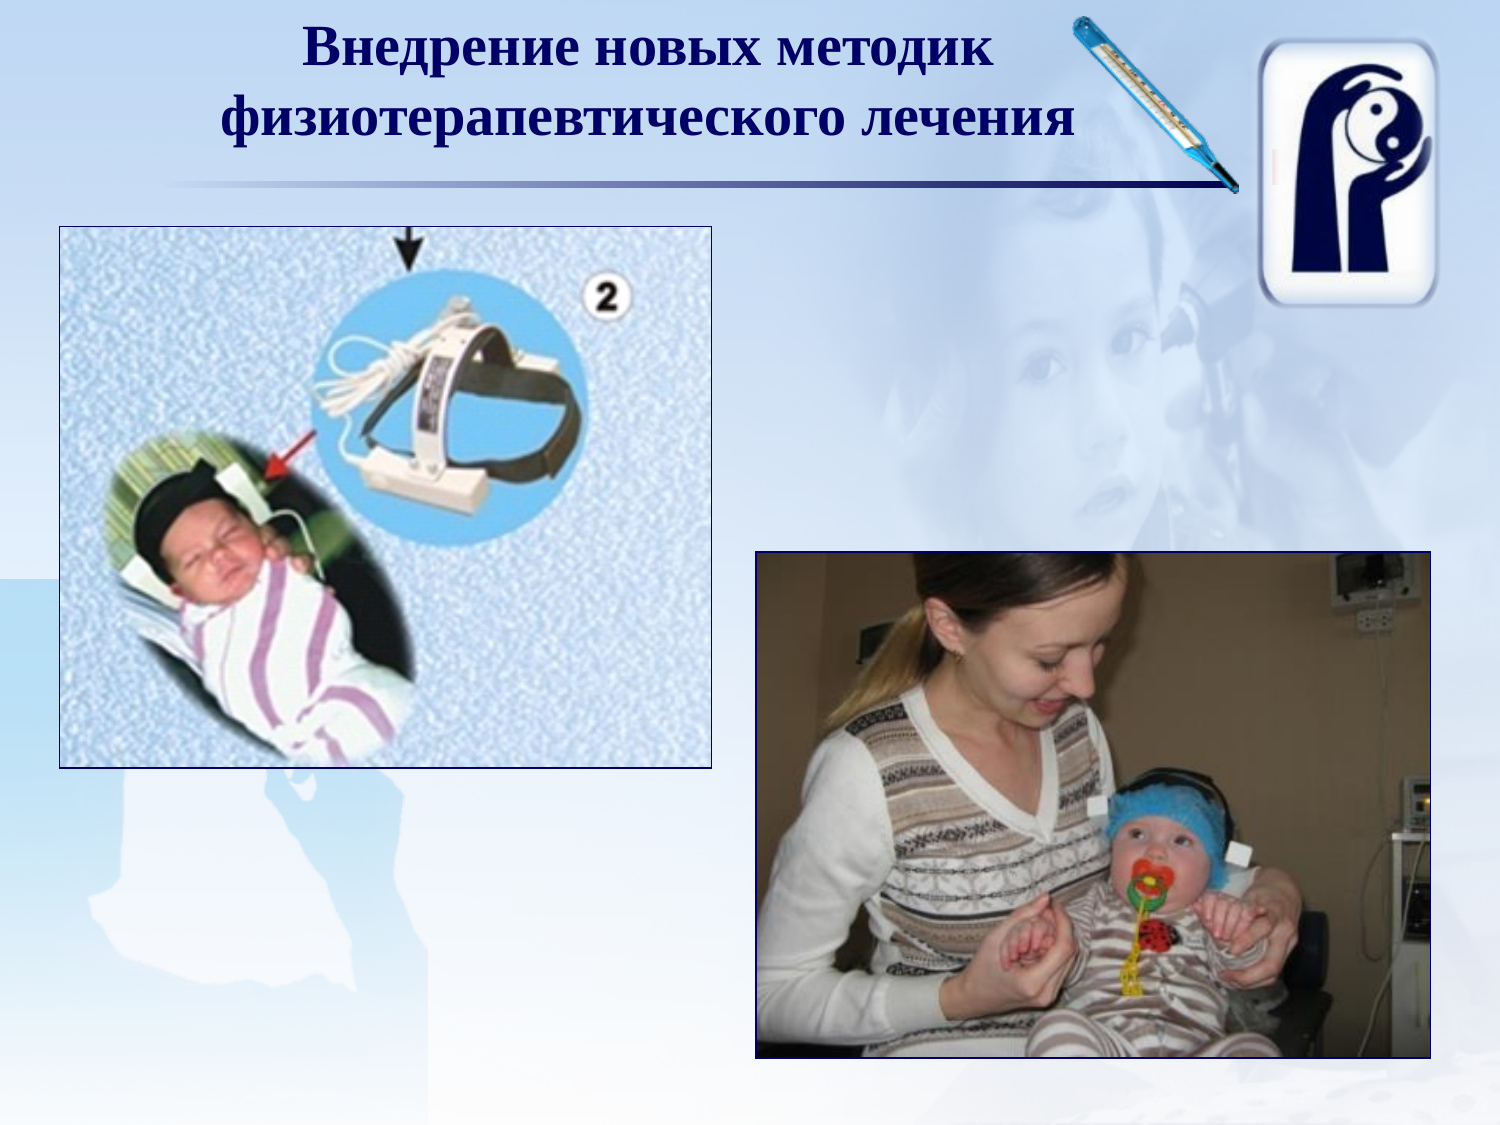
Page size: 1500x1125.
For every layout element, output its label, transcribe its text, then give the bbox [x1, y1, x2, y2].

text_box [270, 0, 1500, 75]
picture [0, 0, 1500, 1125]
text_box Внедрение новых методик физиотерапевтического лечения [41, 0, 1239, 190]
